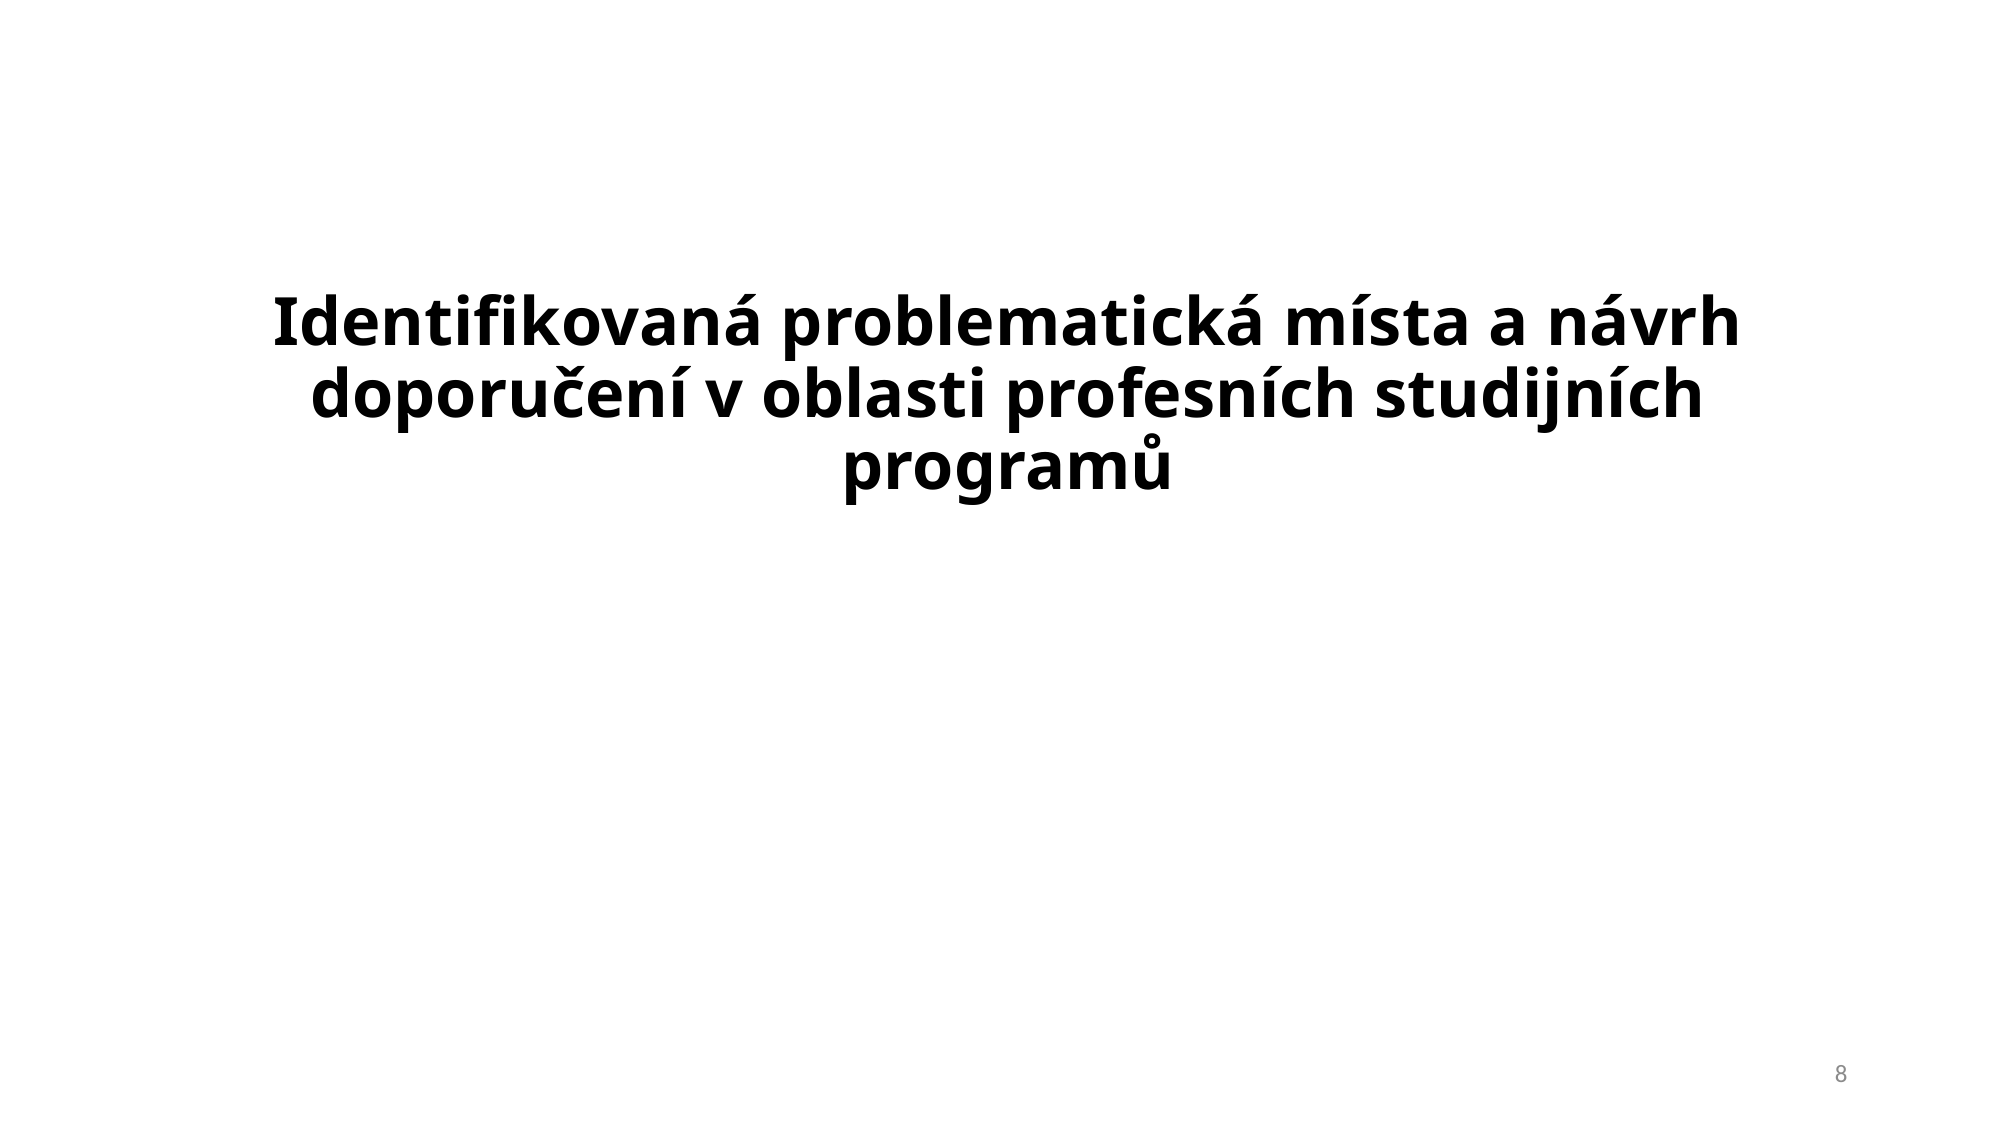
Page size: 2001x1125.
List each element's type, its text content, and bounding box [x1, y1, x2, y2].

slide_number 8 [1412, 1042, 1863, 1103]
text_box Identifikovaná problematická místa a návrh doporučení v oblasti profesních studijních programů [258, 200, 1759, 592]
